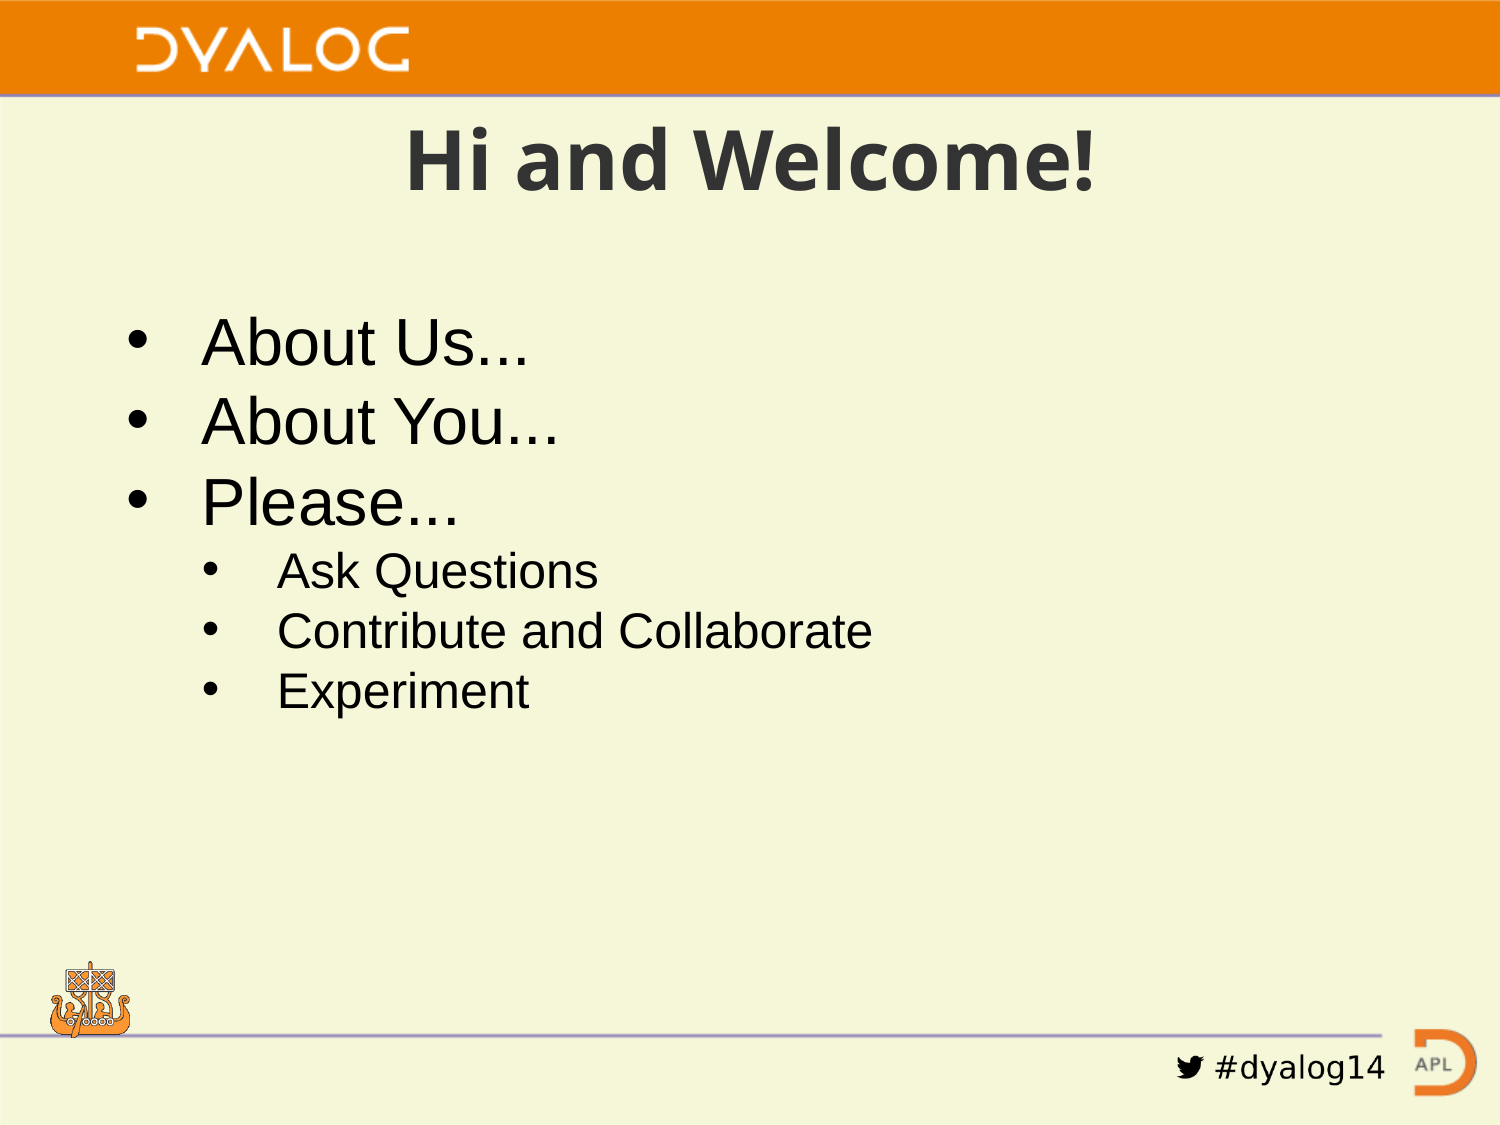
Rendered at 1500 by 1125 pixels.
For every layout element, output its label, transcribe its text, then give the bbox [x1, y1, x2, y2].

picture [0, 0, 1500, 1125]
title Hi and Welcome! [112, 99, 1388, 268]
subtitle About Us... About You... Please... Ask Questions Contribute and Collaborate Experiment [112, 291, 1388, 1000]
